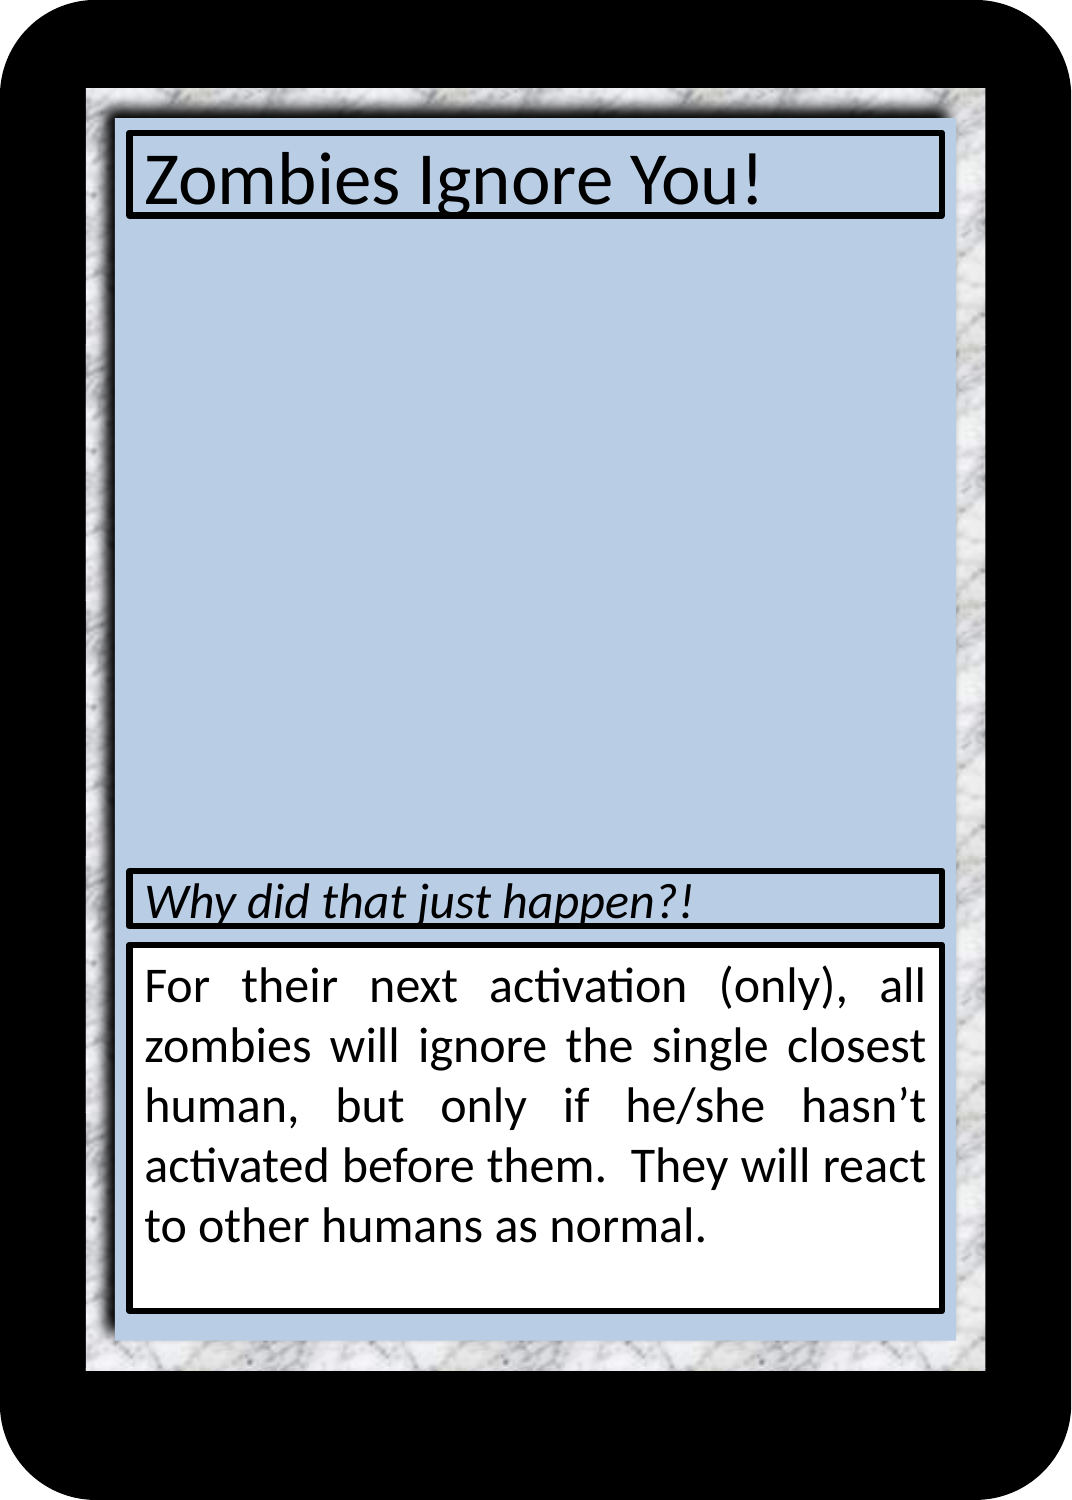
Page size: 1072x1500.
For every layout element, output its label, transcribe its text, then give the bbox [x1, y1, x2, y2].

list Why did that just happen?! [126, 868, 945, 929]
picture [85, 88, 986, 1371]
title Zombies Ignore You! [126, 130, 945, 219]
list For their next activation (only), all zombies will ignore the single closest human, but only if he/she hasn’t activated before them. They will react to other humans as normal. [126, 942, 945, 1314]
